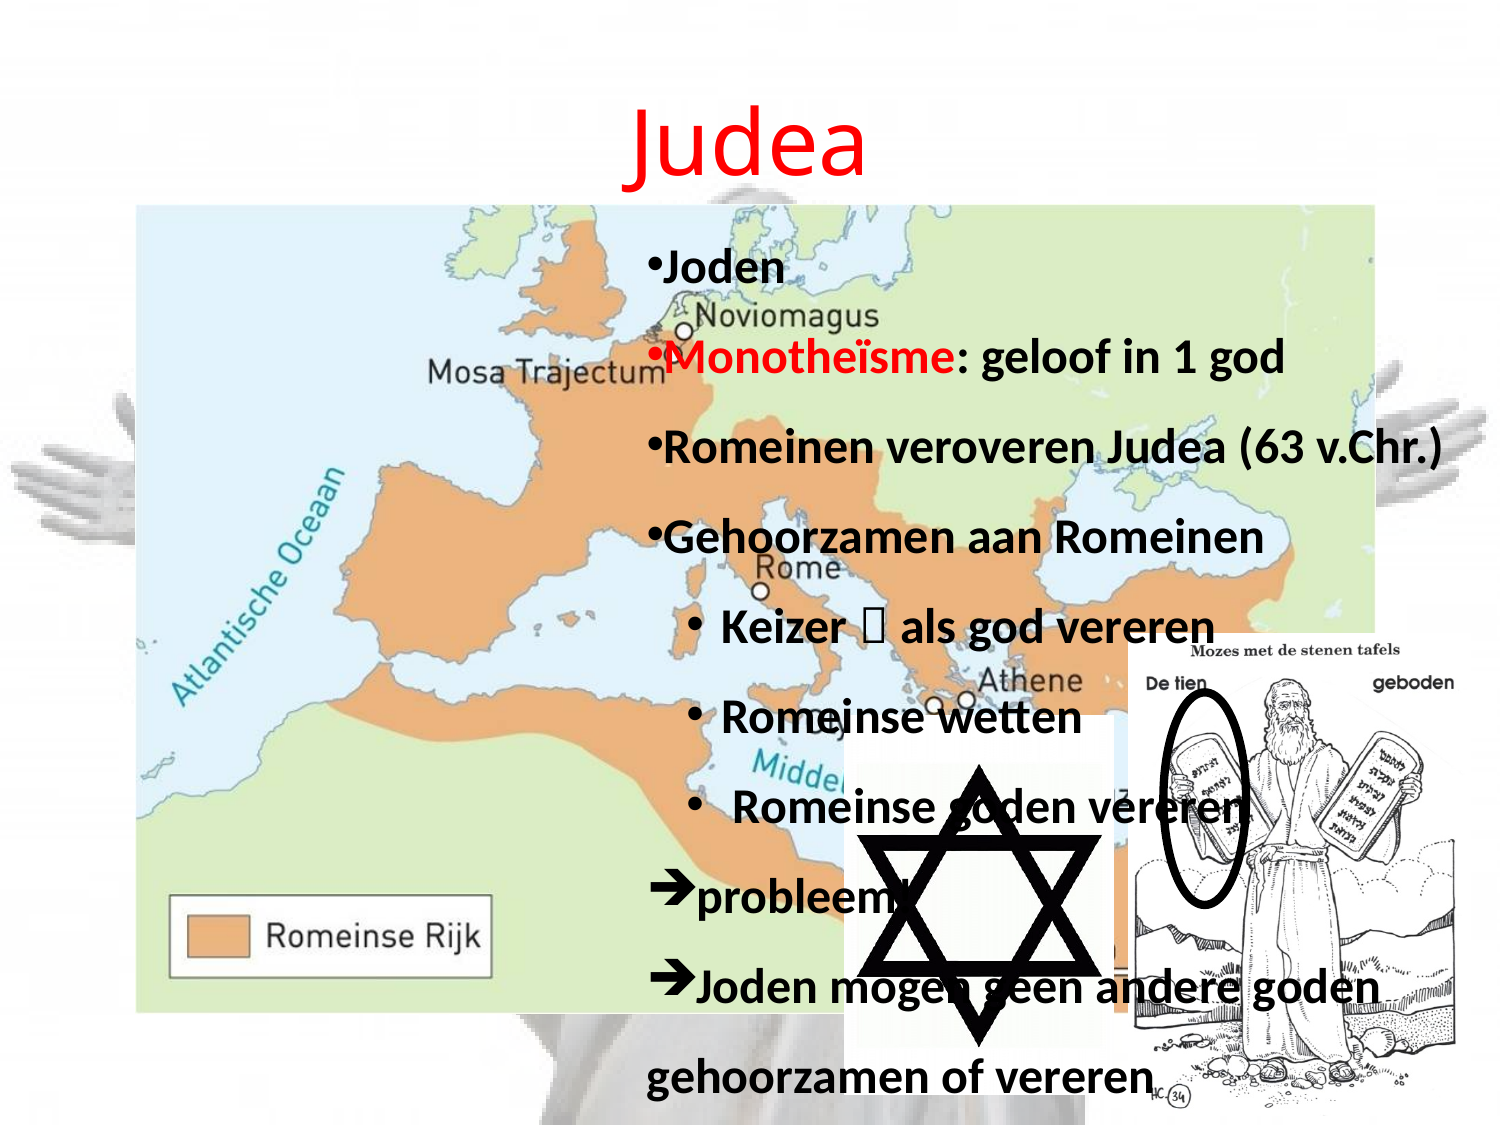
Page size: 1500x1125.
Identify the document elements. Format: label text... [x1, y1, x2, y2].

picture [844, 715, 1114, 1096]
title Judea [75, 45, 1425, 233]
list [135, 204, 1377, 1014]
picture [1127, 633, 1471, 1116]
text_box Joden Monotheïsme: geloof in 1 god Romeinen veroveren Judea (63 v.Chr.) Gehoorzamen aan Romeinen Keizer  als god vereren Romeinse wetten Romeinse goden vereren probleem! Joden mogen geen andere goden gehoorzamen of vereren [631, 1023, 1122, 1111]
text_box Joden Monotheïsme: geloof in 1 god Romeinen veroveren Judea (63 v.Chr.) Gehoorzamen aan Romeinen Keizer  als god vereren Romeinse wetten Romeinse goden vereren probleem! Joden mogen geen andere goden gehoorzamen of vereren [631, 196, 1471, 633]
